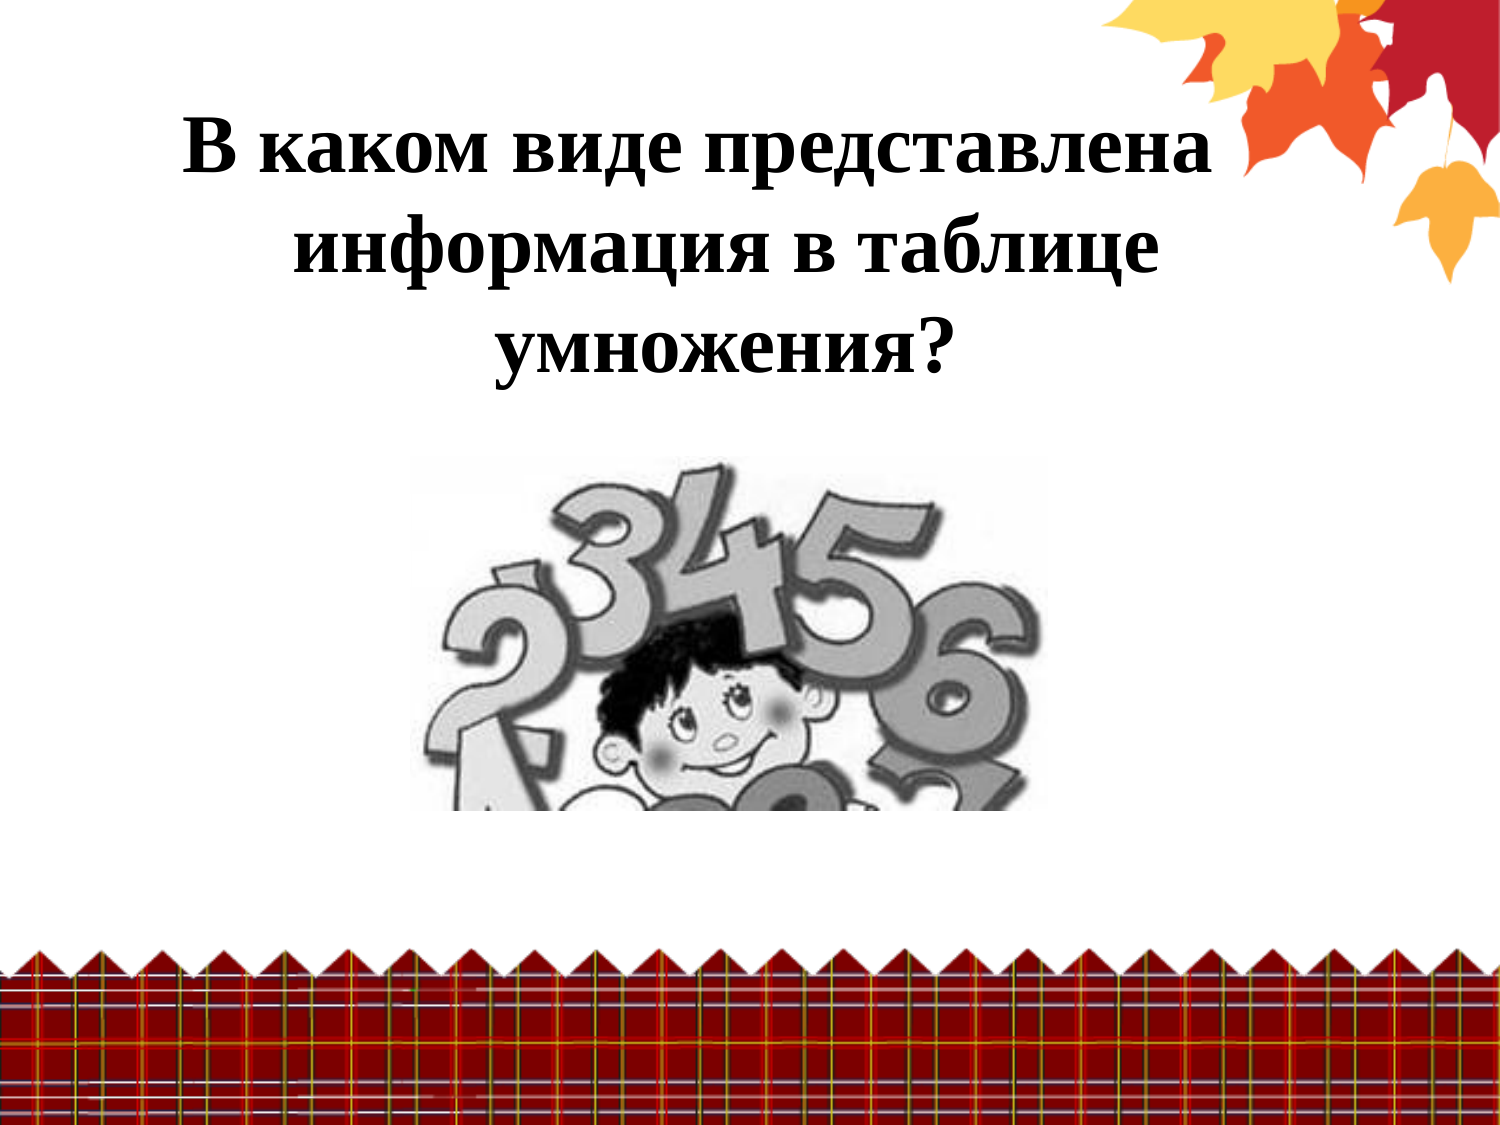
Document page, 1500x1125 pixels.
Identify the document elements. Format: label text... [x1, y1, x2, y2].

picture [0, 0, 1500, 1125]
list В каком виде представлена информация в таблице умножения? [23, 82, 1374, 825]
